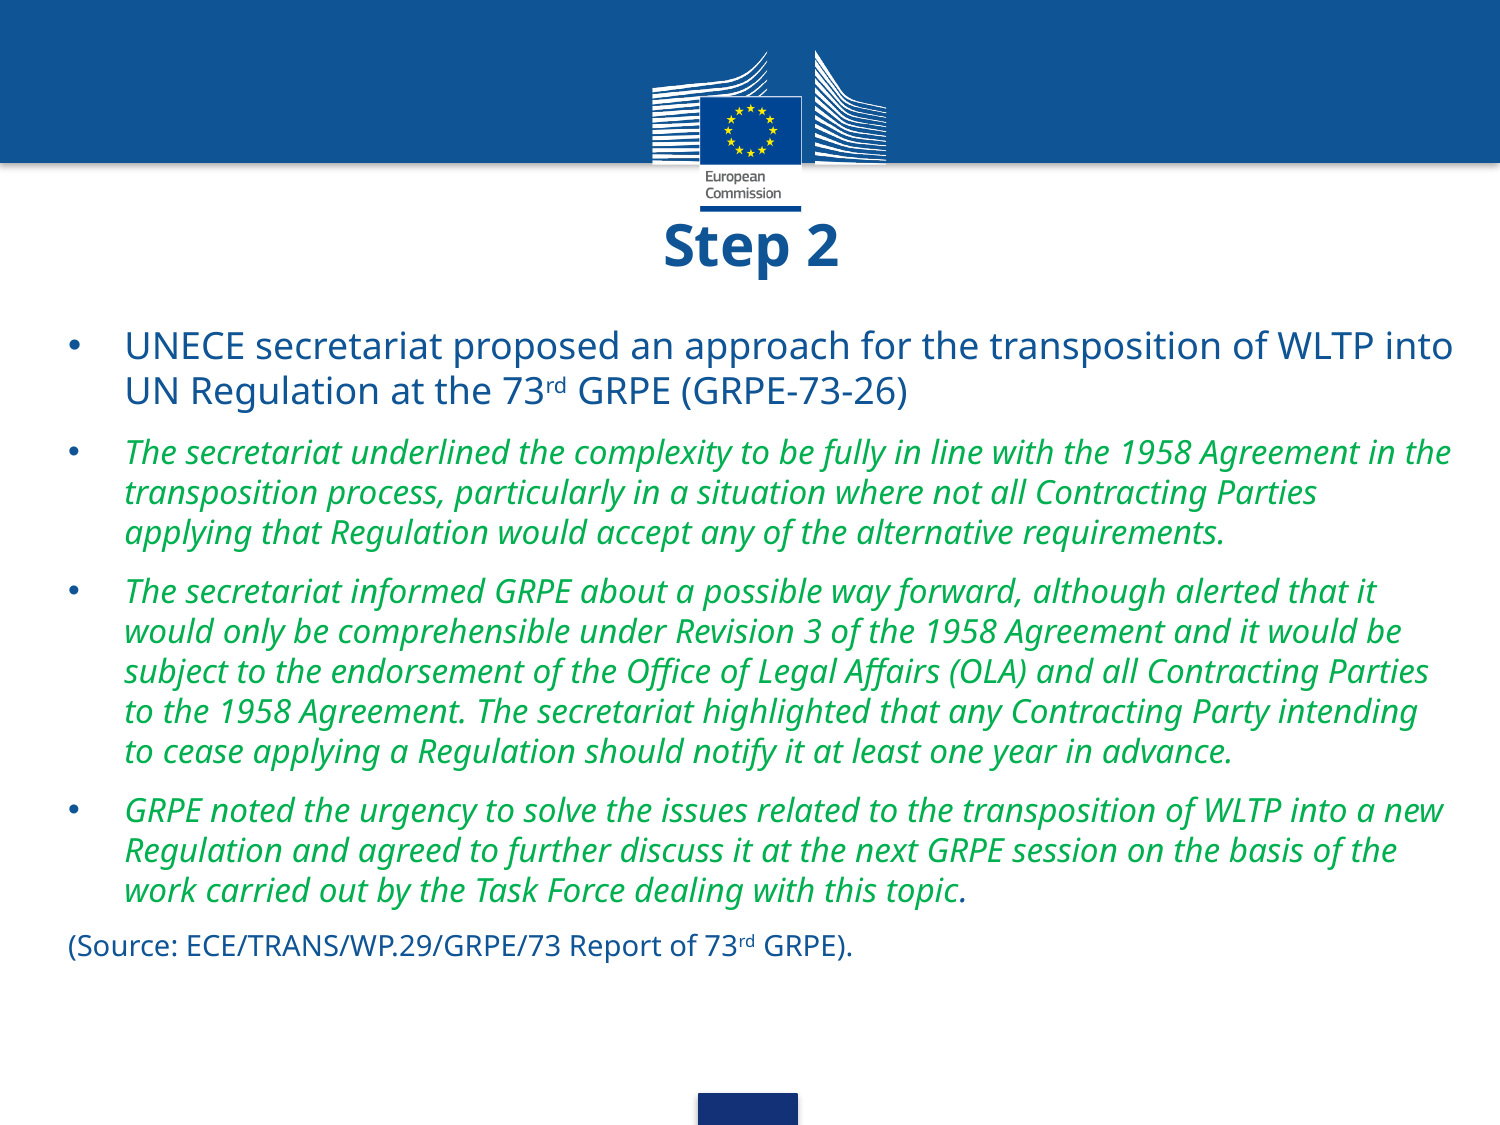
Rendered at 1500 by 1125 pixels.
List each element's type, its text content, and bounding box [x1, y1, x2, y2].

title Step 2 [76, 196, 1427, 291]
list UNECE secretariat proposed an approach for the transposition of WLTP into UN Regulation at the 73rd GRPE (GRPE-73-26) The secretariat underlined the complexity to be fully in line with the 1958 Agreement in the transposition process, particularly in a situation where not all Contracting Parties applying that Regulation would accept any of the alternative requirements. The secretariat informed GRPE about a possible way forward, although alerted that it would only be comprehensible under Revision 3 of the 1958 Agreement and it would be subject to the endorsement of the Office of Legal Affairs (OLA) and all Contracting Parties to the 1958 Agreement. The secretariat highlighted that any Contracting Party intending to cease applying a Regulation should notify it at least one year in advance. GRPE noted the urgency to solve the issues related to the transposition of WLTP into a new Regulation and agreed to further discuss it at the next GRPE session on the basis of the work carried out by the Task Force dealing with this topic. (Source: ECE/TRANS/WP.29/GRPE/73 Report of 73rd GRPE). [53, 314, 1471, 1106]
